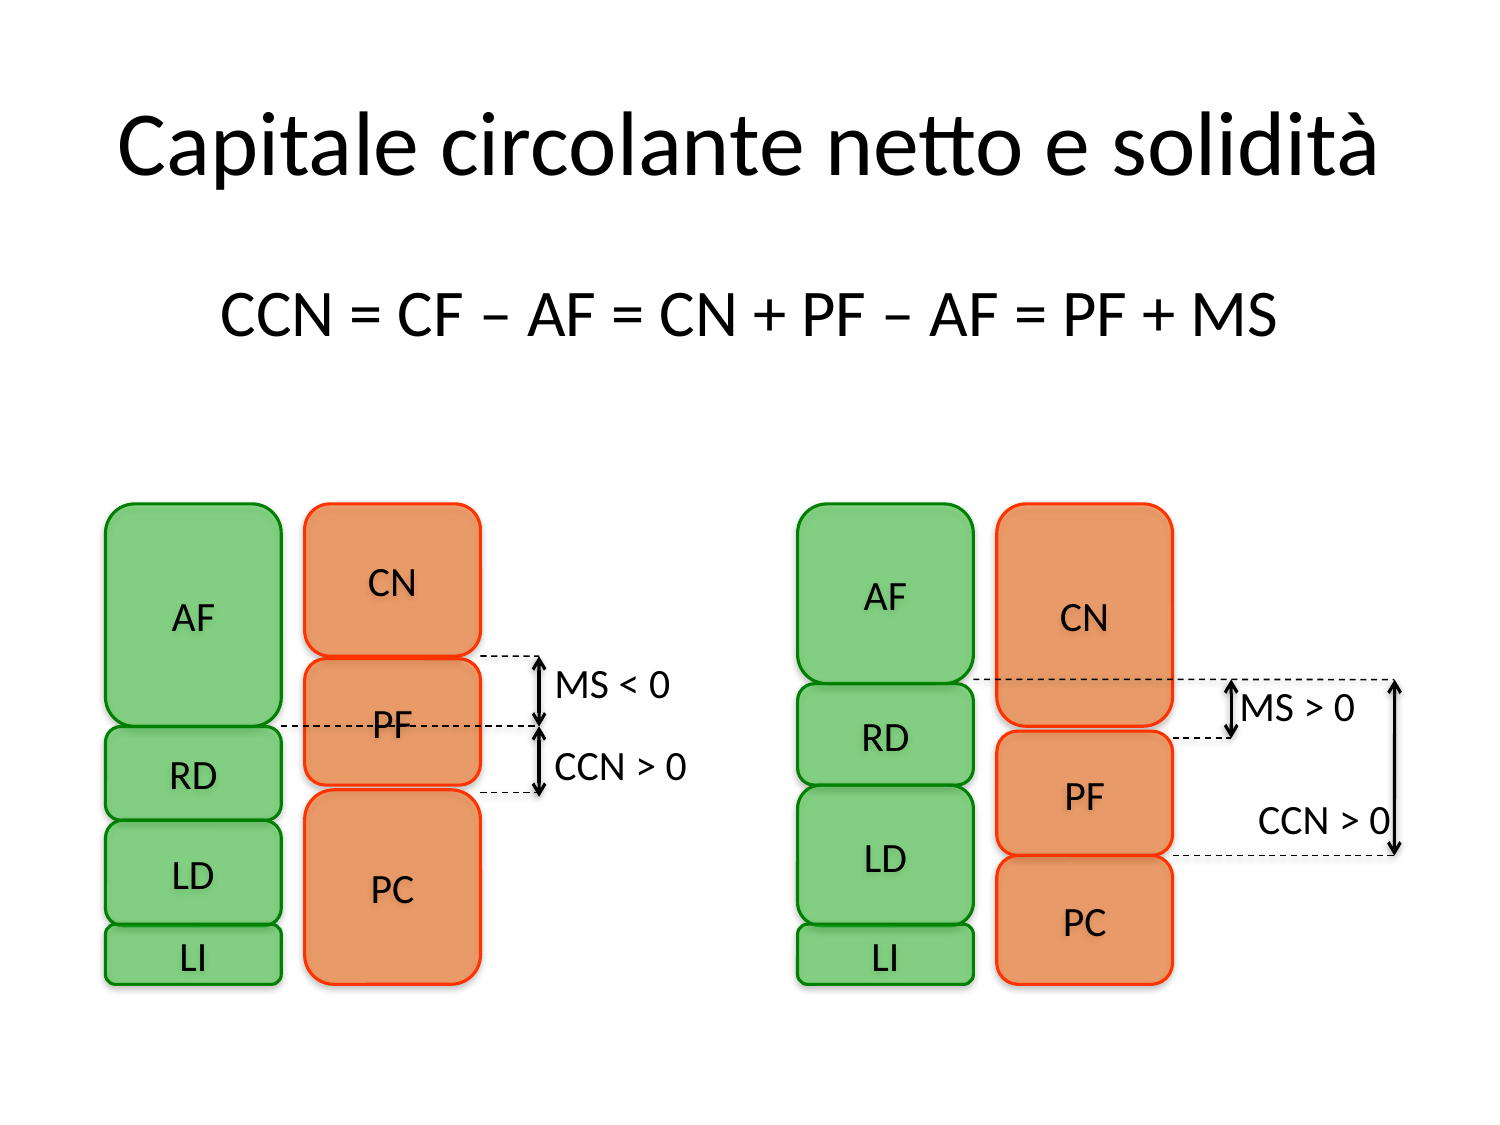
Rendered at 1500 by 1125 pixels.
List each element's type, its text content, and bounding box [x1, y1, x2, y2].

text_box PC [303, 789, 482, 986]
text_box RD [796, 682, 975, 786]
text_box AF [796, 503, 975, 682]
text_box LI [104, 923, 283, 986]
text_box MS > 0 [1224, 672, 1371, 677]
text_box PF [303, 657, 482, 724]
text_box PC [995, 854, 1174, 986]
text_box LD [104, 819, 283, 923]
text_box CCN > 0 [1243, 785, 1406, 850]
text_box MS > 0 [1224, 689, 1371, 738]
text_box CCN > 0 [539, 731, 702, 796]
title Capitale circolante netto e solidità [75, 45, 1425, 233]
text_box LD [796, 784, 975, 923]
text_box AF [104, 503, 283, 724]
text_box PF [995, 730, 1174, 855]
text_box PF [303, 735, 482, 786]
text_box MS < 0 [539, 649, 686, 714]
text_box LI [796, 923, 975, 986]
text_box CN [303, 503, 482, 657]
text_box RD [104, 725, 283, 820]
list CCN = CF – AF = CN + PF – AF = PF + MS [75, 262, 1425, 1005]
text_box CN [996, 689, 1174, 728]
text_box CN [996, 503, 1174, 677]
